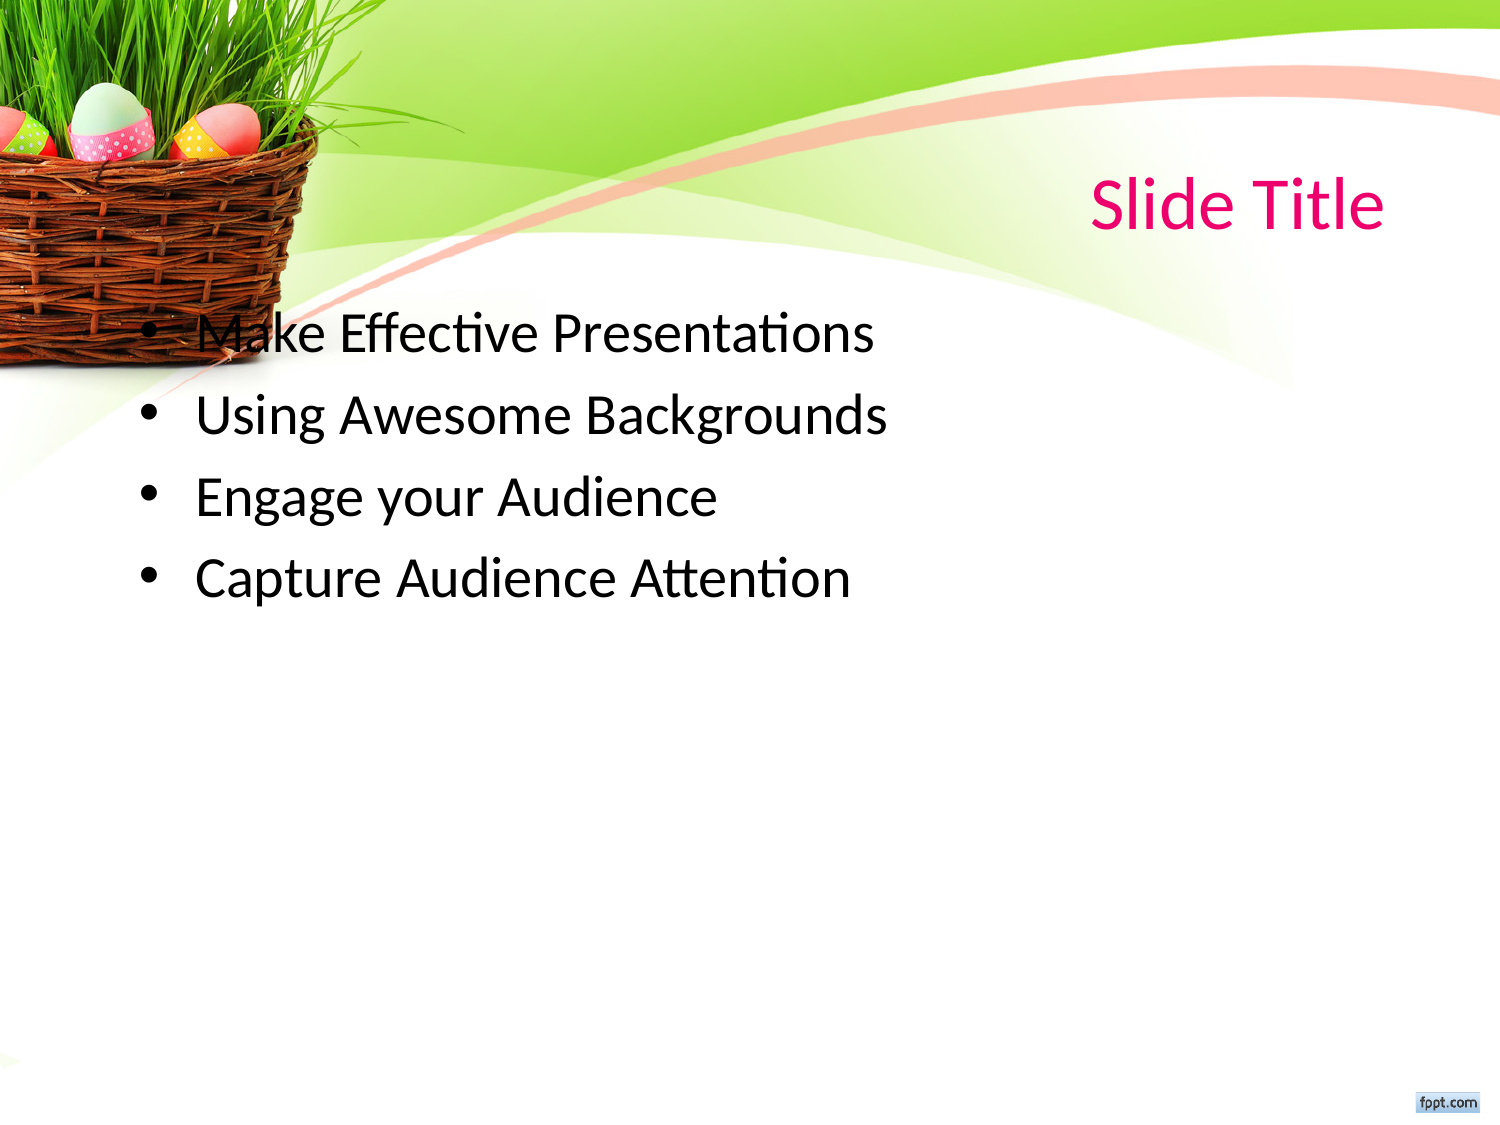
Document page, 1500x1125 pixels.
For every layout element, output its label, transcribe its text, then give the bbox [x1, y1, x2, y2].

list Make Effective Presentations Using Awesome Backgrounds Engage your Audience Capture Audience Attention [123, 286, 1377, 1039]
title Slide Title [123, 136, 1402, 262]
picture [0, 0, 1500, 1125]
